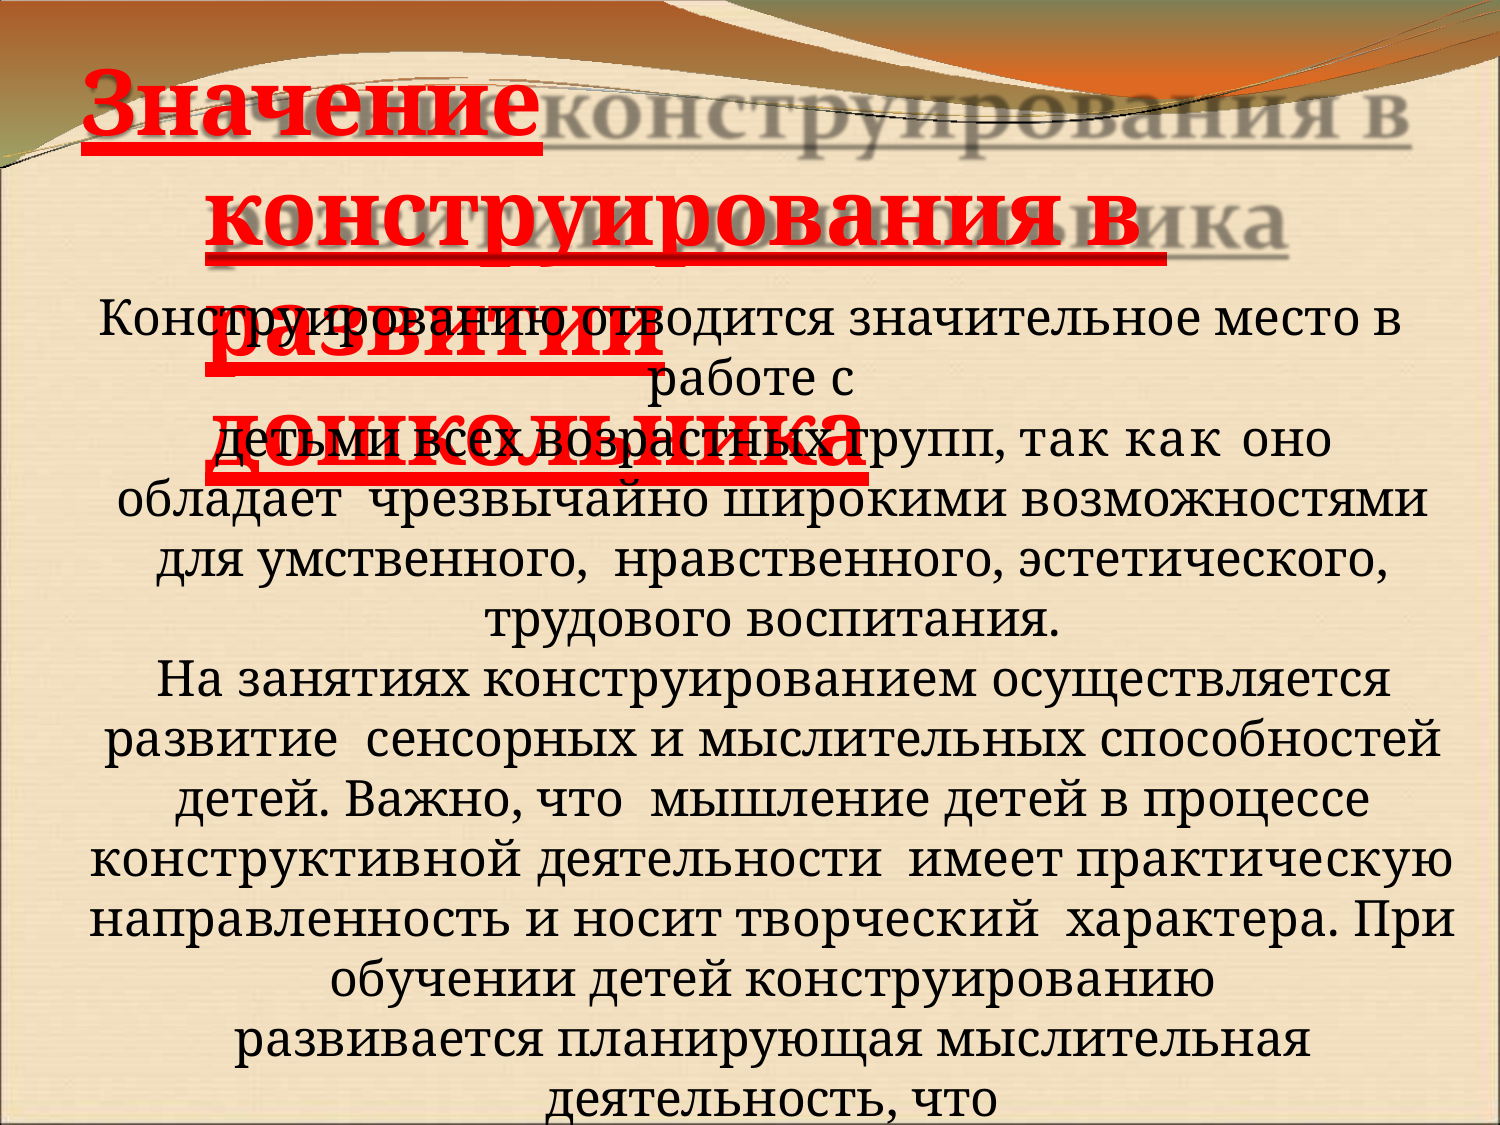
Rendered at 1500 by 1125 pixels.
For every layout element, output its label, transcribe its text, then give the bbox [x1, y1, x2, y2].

picture [0, 0, 1500, 1125]
text_box Конструированию отводится значительное место в работе с детьми всех возрастных групп, так как оно обладает чрезвычайно широкими возможностями для умственного, нравственного, эстетического, трудового воспитания. На занятиях конструированием осуществляется развитие сенсорных и мыслительных способностей детей. Важно, что мышление детей в процессе конструктивной деятельности имеет практическую направленность и носит творческий характера. При обучении детей конструированию развивается планирующая мыслительная деятельность, что является важным фактором при формировании учебной деятельности. [67, 341, 1460, 1125]
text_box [23, 19, 1494, 332]
picture [202, 250, 1294, 265]
